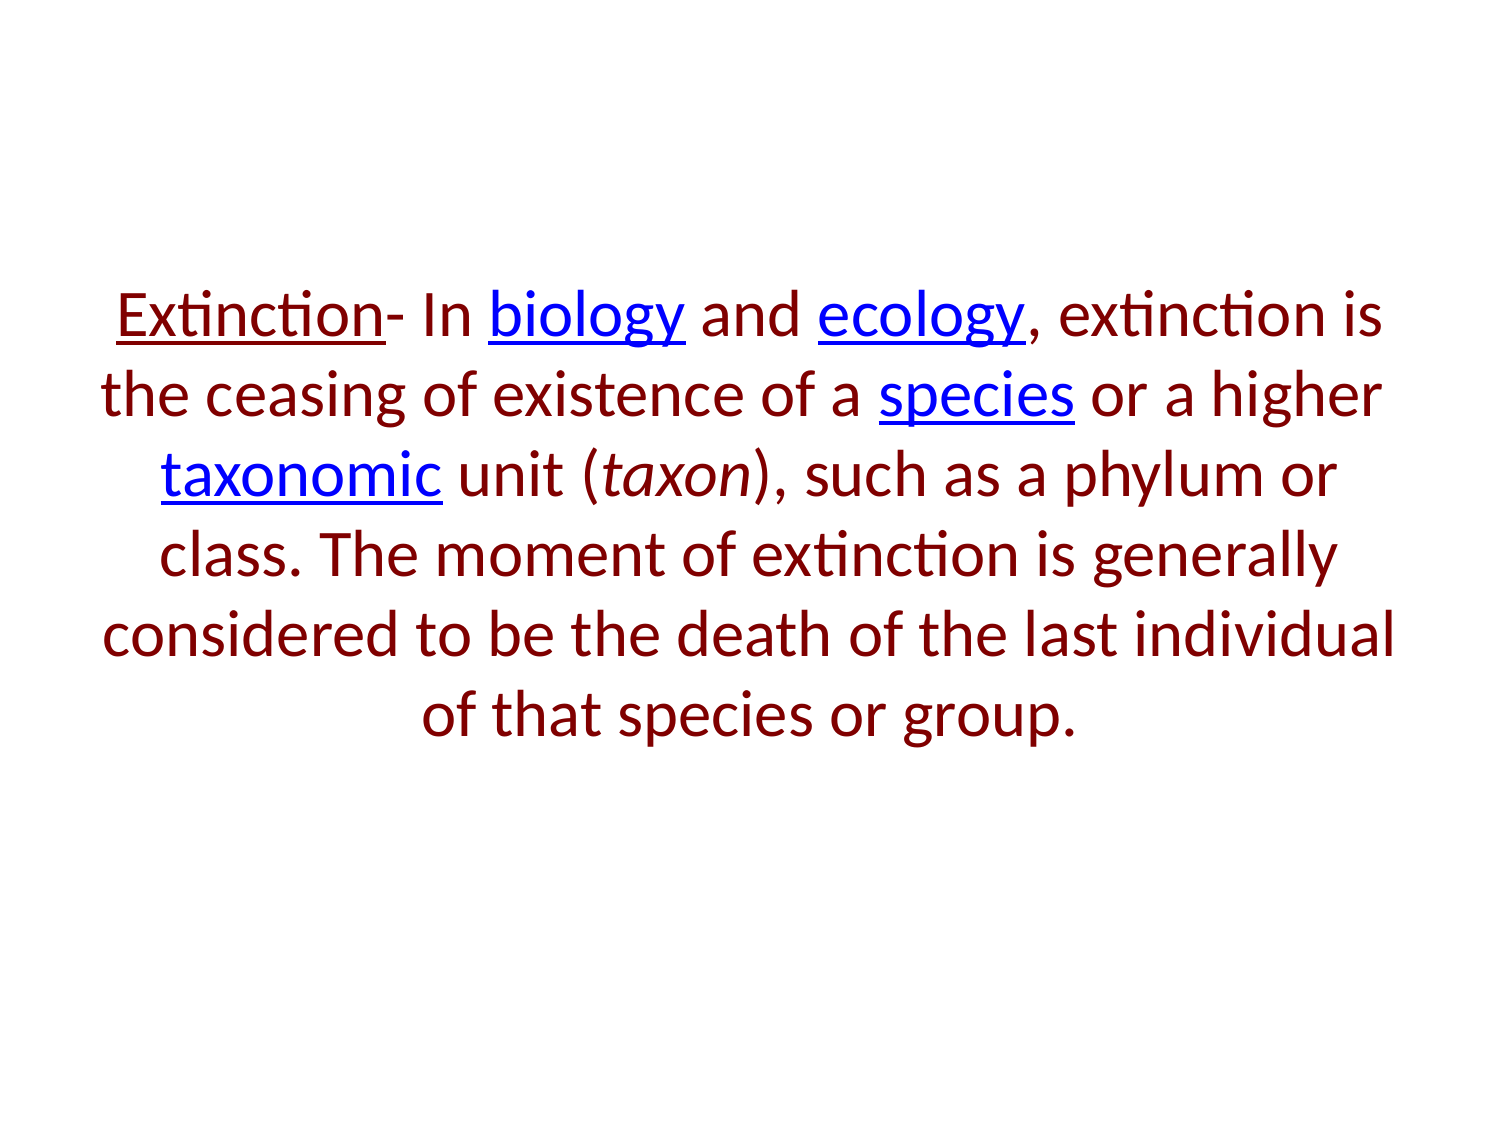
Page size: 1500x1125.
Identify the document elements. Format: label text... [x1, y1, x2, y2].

list Extinction- In biology and ecology, extinction is the ceasing of existence of a species or a higher taxonomic unit (taxon), such as a phylum or class. The moment of extinction is generally considered to be the death of the last individual of that species or group. [75, 262, 1425, 1005]
